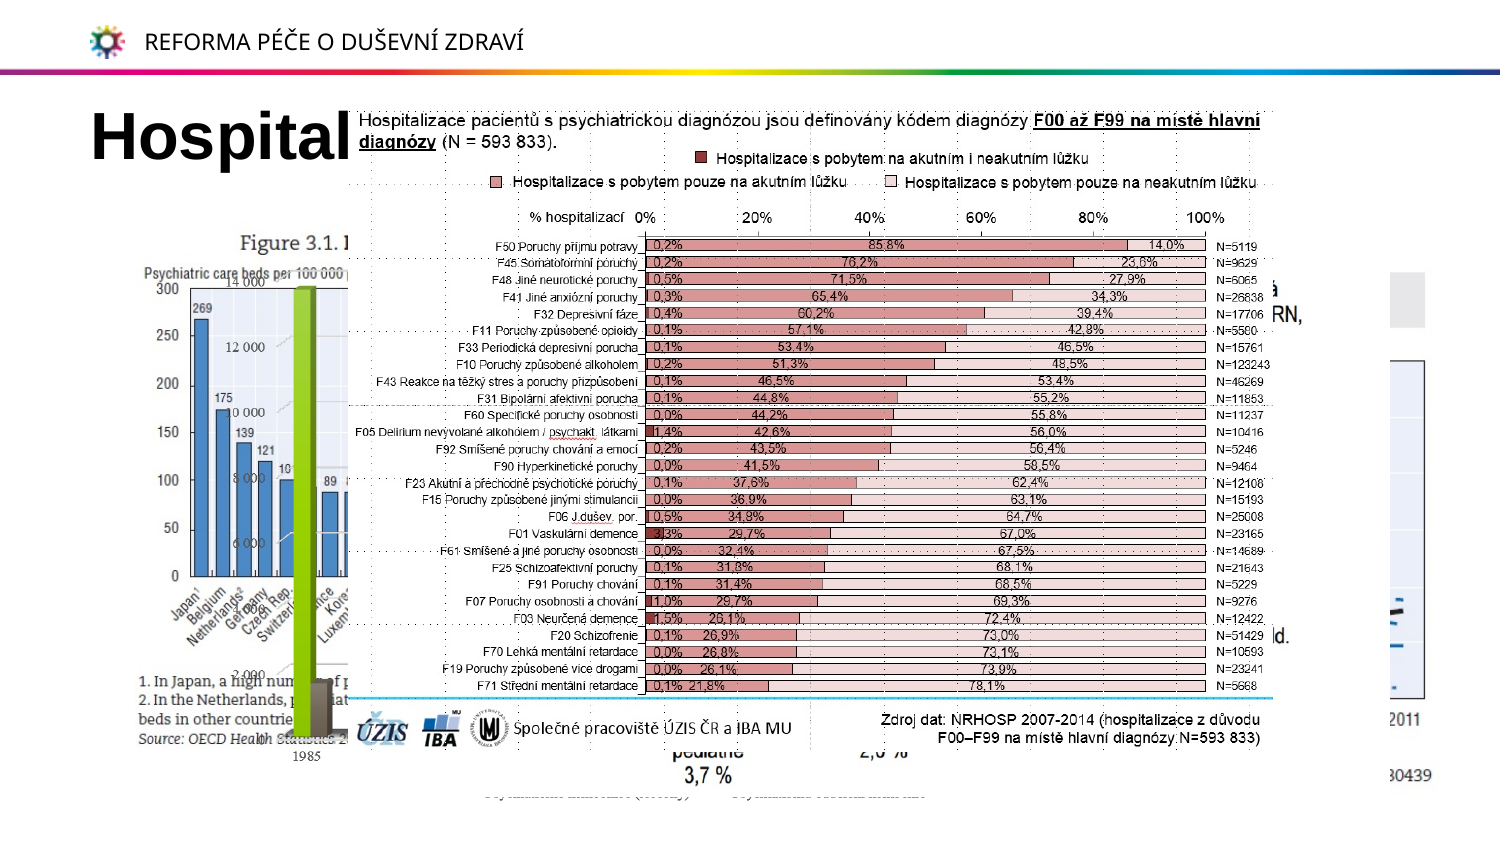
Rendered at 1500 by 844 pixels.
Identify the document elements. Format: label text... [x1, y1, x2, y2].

picture [202, 108, 1442, 815]
picture [0, 67, 1500, 75]
title Hospitalizace [75, 82, 1128, 184]
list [119, 221, 197, 779]
picture [90, 25, 125, 59]
